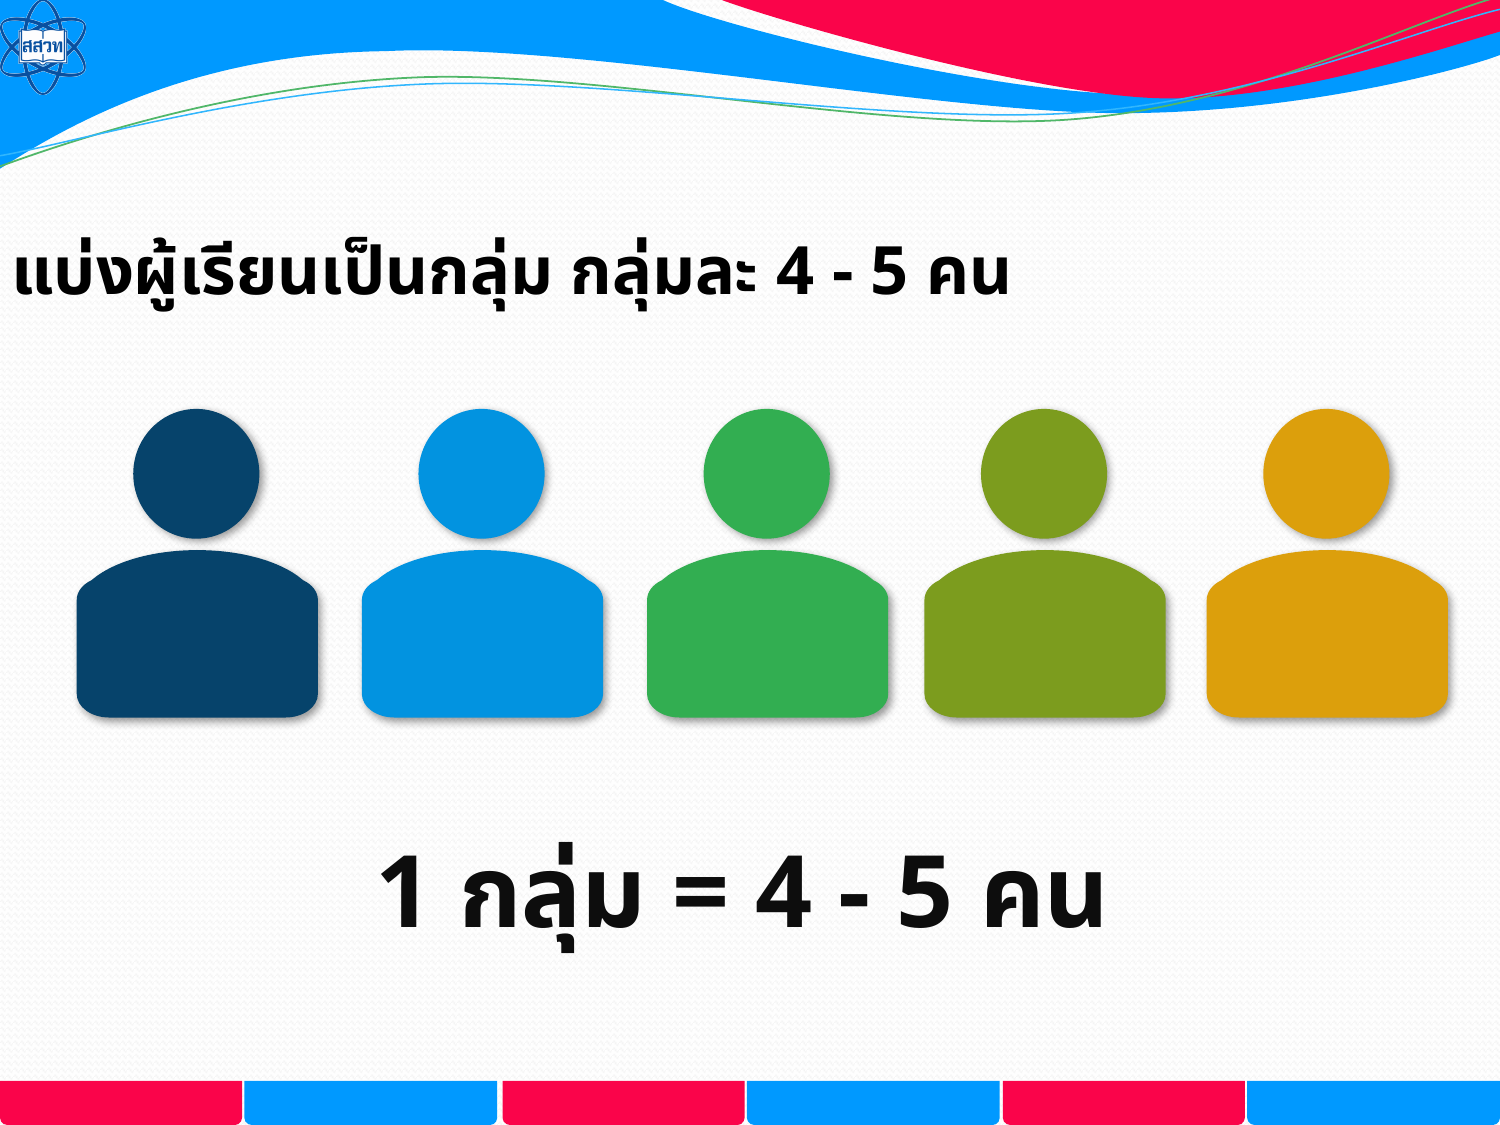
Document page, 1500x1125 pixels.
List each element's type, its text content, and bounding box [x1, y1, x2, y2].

picture [0, 0, 86, 95]
text_box 1 กลุ่ม = 4 - 5 คน [242, 819, 1243, 955]
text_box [76, 408, 1449, 718]
text_box แบ่งผู้เรียนเป็นกลุ่ม กลุ่มละ 4 - 5 คน [0, 220, 1028, 316]
